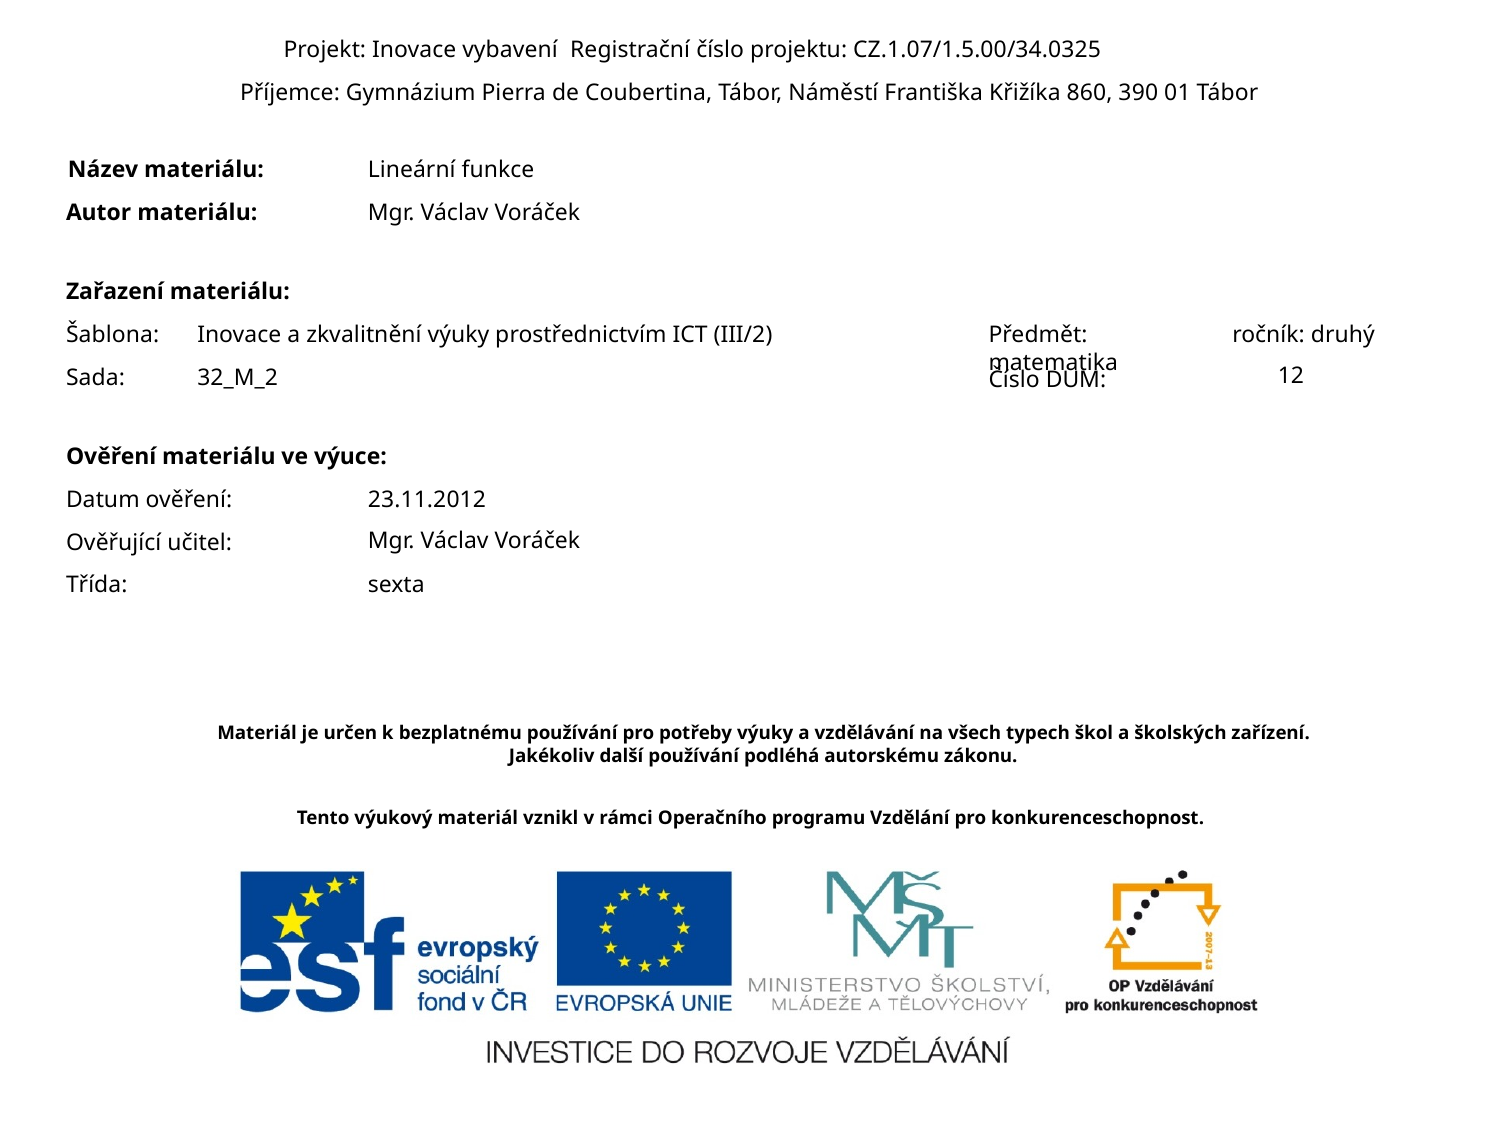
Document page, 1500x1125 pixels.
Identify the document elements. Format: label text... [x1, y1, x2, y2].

text_box Tento výukový materiál vznikl v rámci Operačního programu Vzdělání pro konkurenceschopnost. [129, 798, 1371, 835]
text_box Ověření materiálu ve výuce: [52, 435, 507, 476]
text_box Materiál je určen k bezplatnému používání pro potřeby výuky a vzdělávání na všech typech škol a školských zařízení. Jakékoliv další používání podléhá autorskému zákonu. [0, 714, 1500, 773]
text_box Datum ověření: [52, 478, 308, 519]
text_box Třída: [52, 563, 180, 604]
text_box sexta [354, 562, 464, 604]
text_box Sada: [52, 356, 180, 398]
text_box Mgr. Václav Voráček [354, 519, 617, 561]
text_box Projekt: Inovace vybavení Registrační číslo projektu: CZ.1.07/1.5.00/34.0325 [269, 28, 1230, 69]
text_box Předmět: matematika [974, 313, 1188, 382]
text_box 12 [1264, 326, 1412, 395]
text_box Příjemce: Gymnázium Pierra de Coubertina, Tábor, Náměstí Františka Křižíka 860, 390 01 Tábor [116, 71, 1384, 113]
text_box ročník: druhý [1188, 313, 1456, 382]
text_box Ověřující učitel: [52, 521, 312, 563]
text_box Šablona: [52, 313, 183, 354]
text_box Autor materiálu: [52, 191, 334, 233]
picture [235, 867, 1265, 1067]
text_box Číslo DUM: [975, 358, 1178, 399]
text_box 32_M_2 [183, 356, 580, 425]
text_box Lineární funkce [354, 148, 573, 189]
text_box Mgr. Václav Voráček [354, 191, 617, 233]
text_box Název materiálu: [54, 148, 374, 217]
text_box Inovace a zkvalitnění výuky prostřednictvím ICT (III/2) [183, 313, 949, 354]
text_box Zařazení materiálu: [52, 270, 379, 311]
text_box 23.11.2012 [354, 478, 502, 519]
